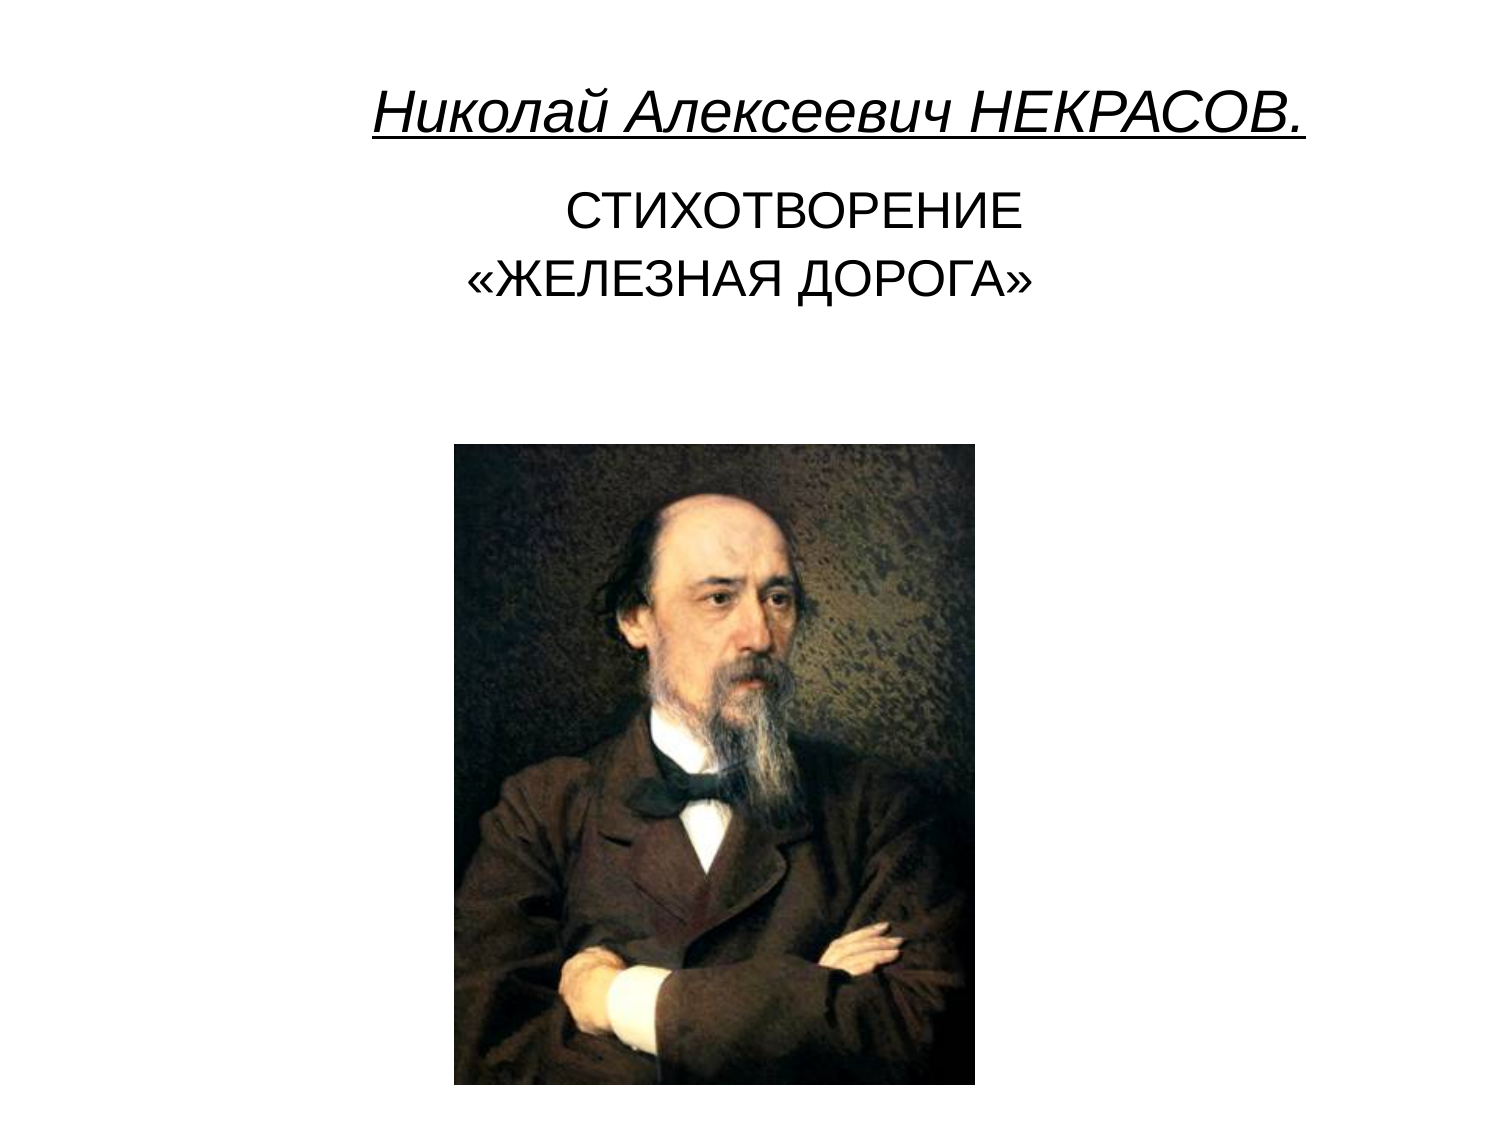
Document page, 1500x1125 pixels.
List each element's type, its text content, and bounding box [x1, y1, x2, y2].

title Николай Алексеевич НЕКРАСОВ. СТИХОТВОРЕНИЕ «ЖЕЛЕЗНАЯ ДОРОГА» [75, 45, 1425, 411]
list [454, 443, 976, 1086]
